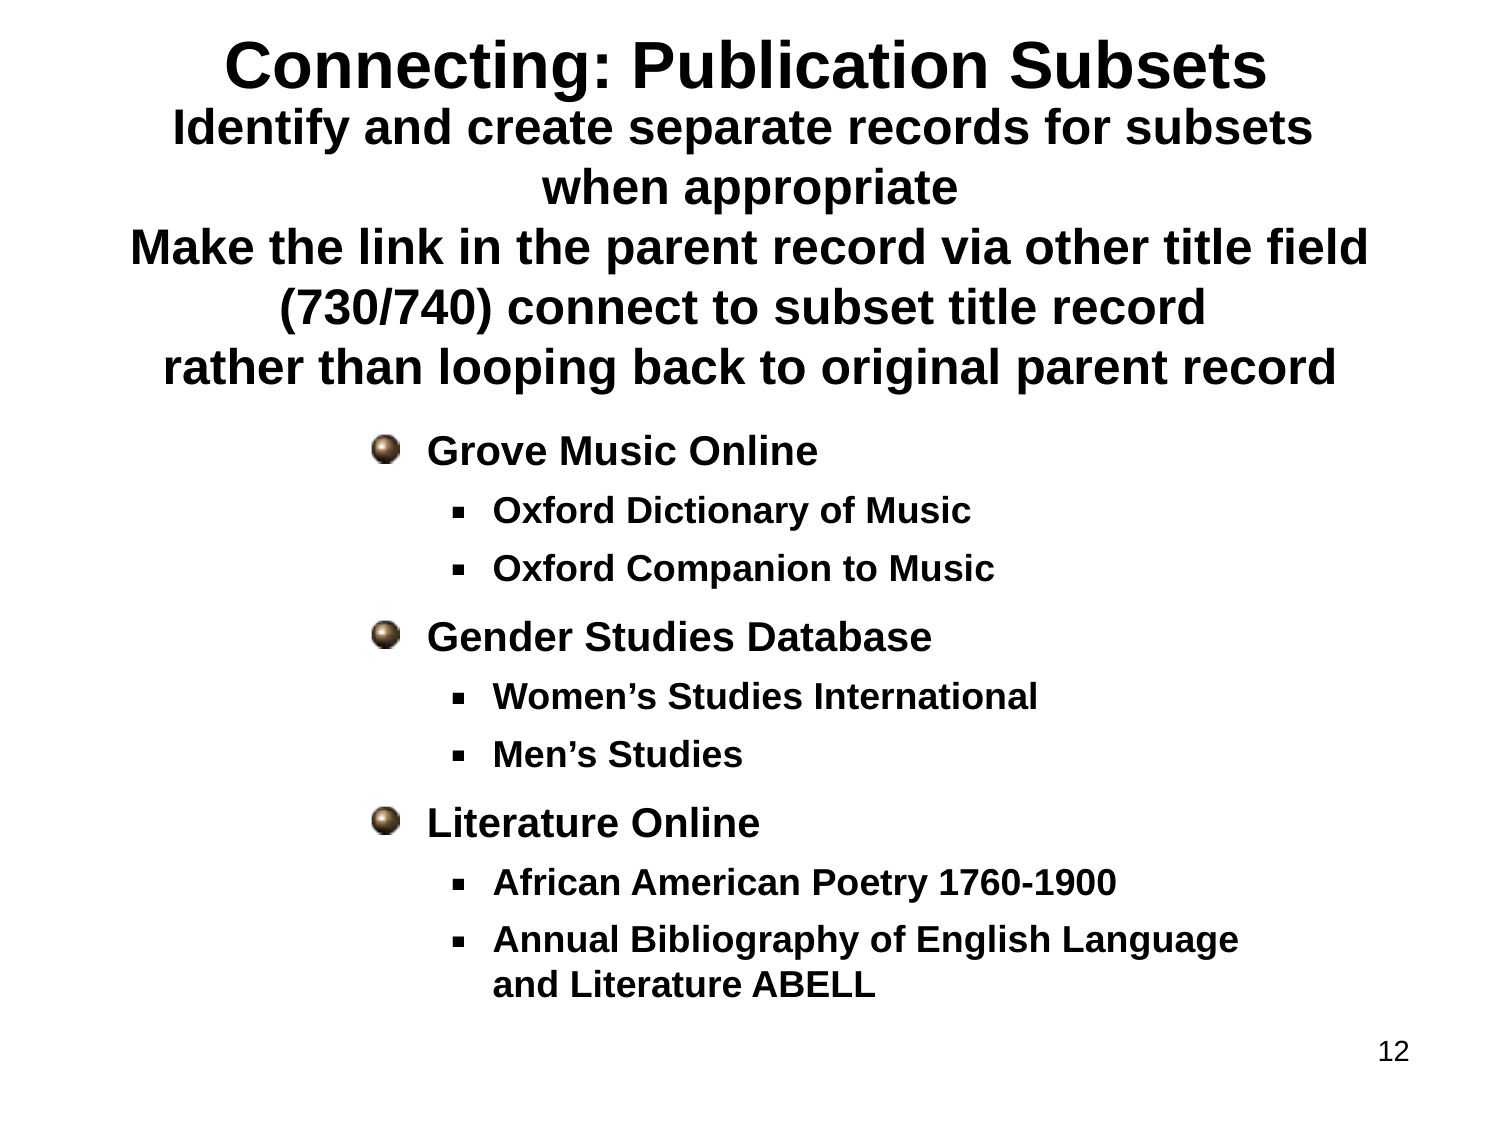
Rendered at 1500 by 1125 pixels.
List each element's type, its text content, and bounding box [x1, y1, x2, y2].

text_box Grove Music Online Oxford Dictionary of Music Oxford Companion to Music Gender Studies Database Women’s Studies International Men’s Studies Literature Online African American Poetry 1760-1900 Annual Bibliography of English Language and Literature ABELL [355, 416, 1296, 1013]
picture [445, 685, 464, 704]
picture [445, 743, 464, 761]
text_box Identify and create separate records for subsets when appropriate Make the link in the parent record via other title field (730/740) connect to subset title record rather than looping back to original parent record [25, 86, 1475, 402]
slide_number 12 [1346, 1024, 1426, 1103]
picture [445, 929, 464, 947]
picture [445, 499, 464, 518]
picture [445, 871, 464, 890]
picture [445, 557, 464, 575]
picture [370, 805, 400, 835]
picture [370, 433, 400, 464]
picture [370, 619, 400, 649]
text_box Connecting: Publication Subsets [210, 14, 1284, 86]
